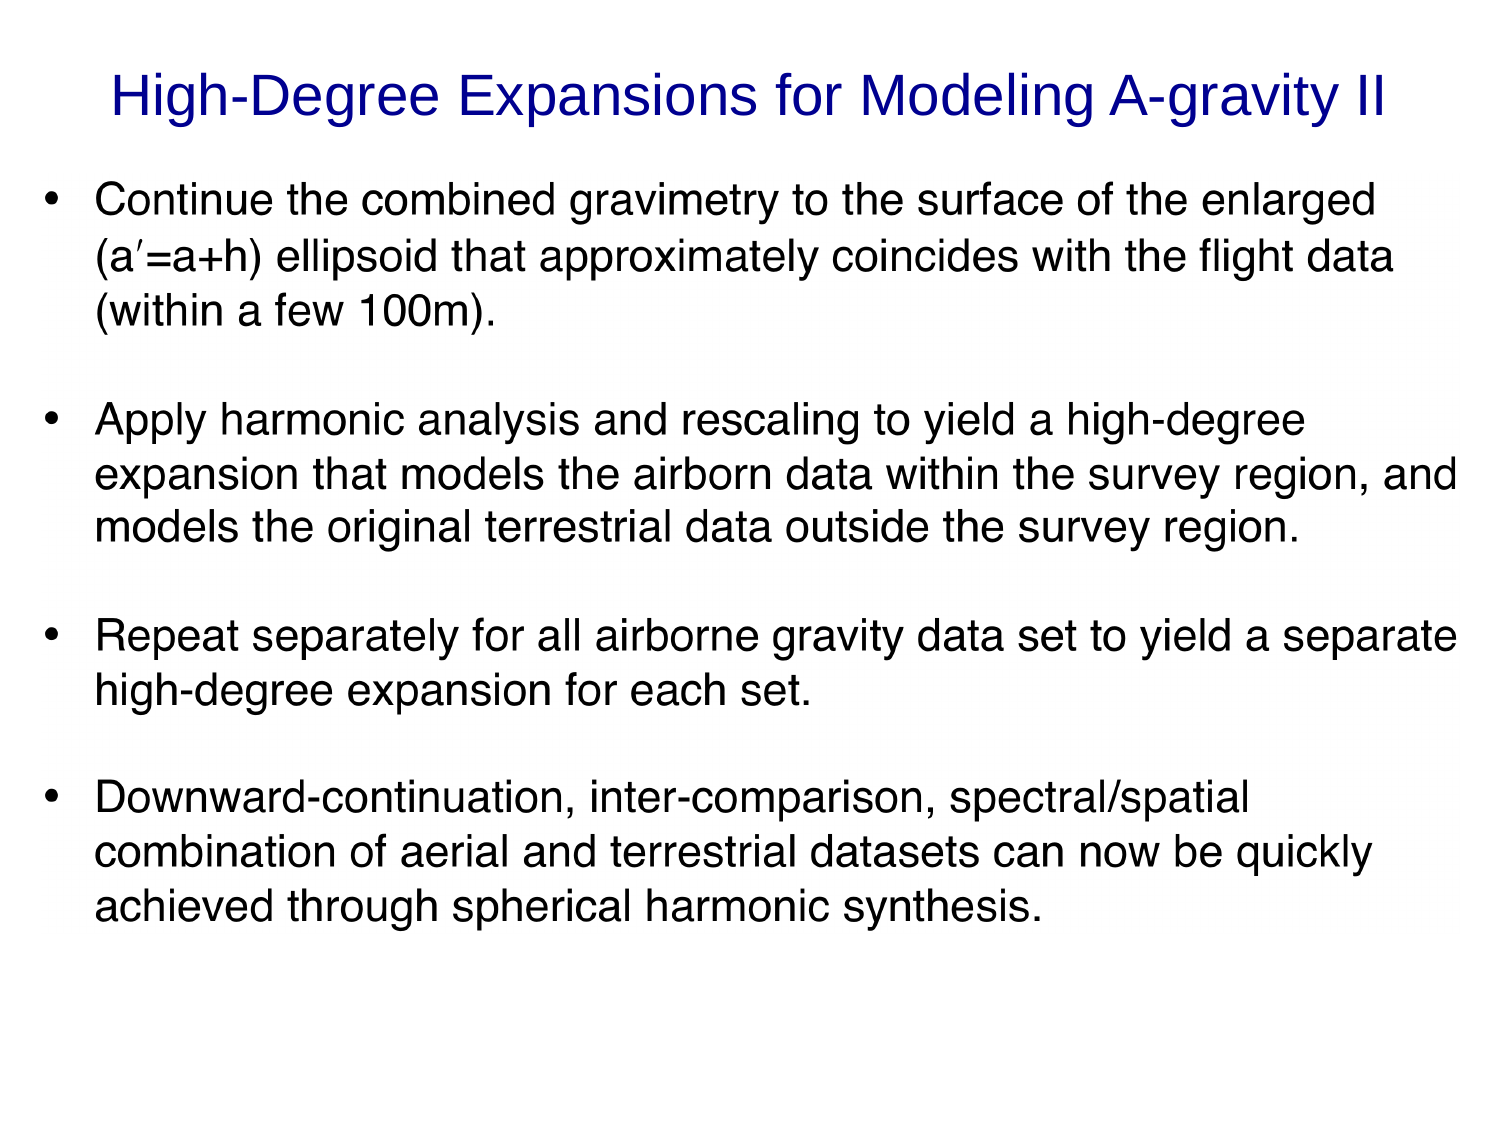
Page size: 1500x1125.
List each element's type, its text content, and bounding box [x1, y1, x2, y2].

title High-Degree Expansions for Modeling A-gravity II [87, 49, 1413, 171]
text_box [41, 173, 1460, 934]
